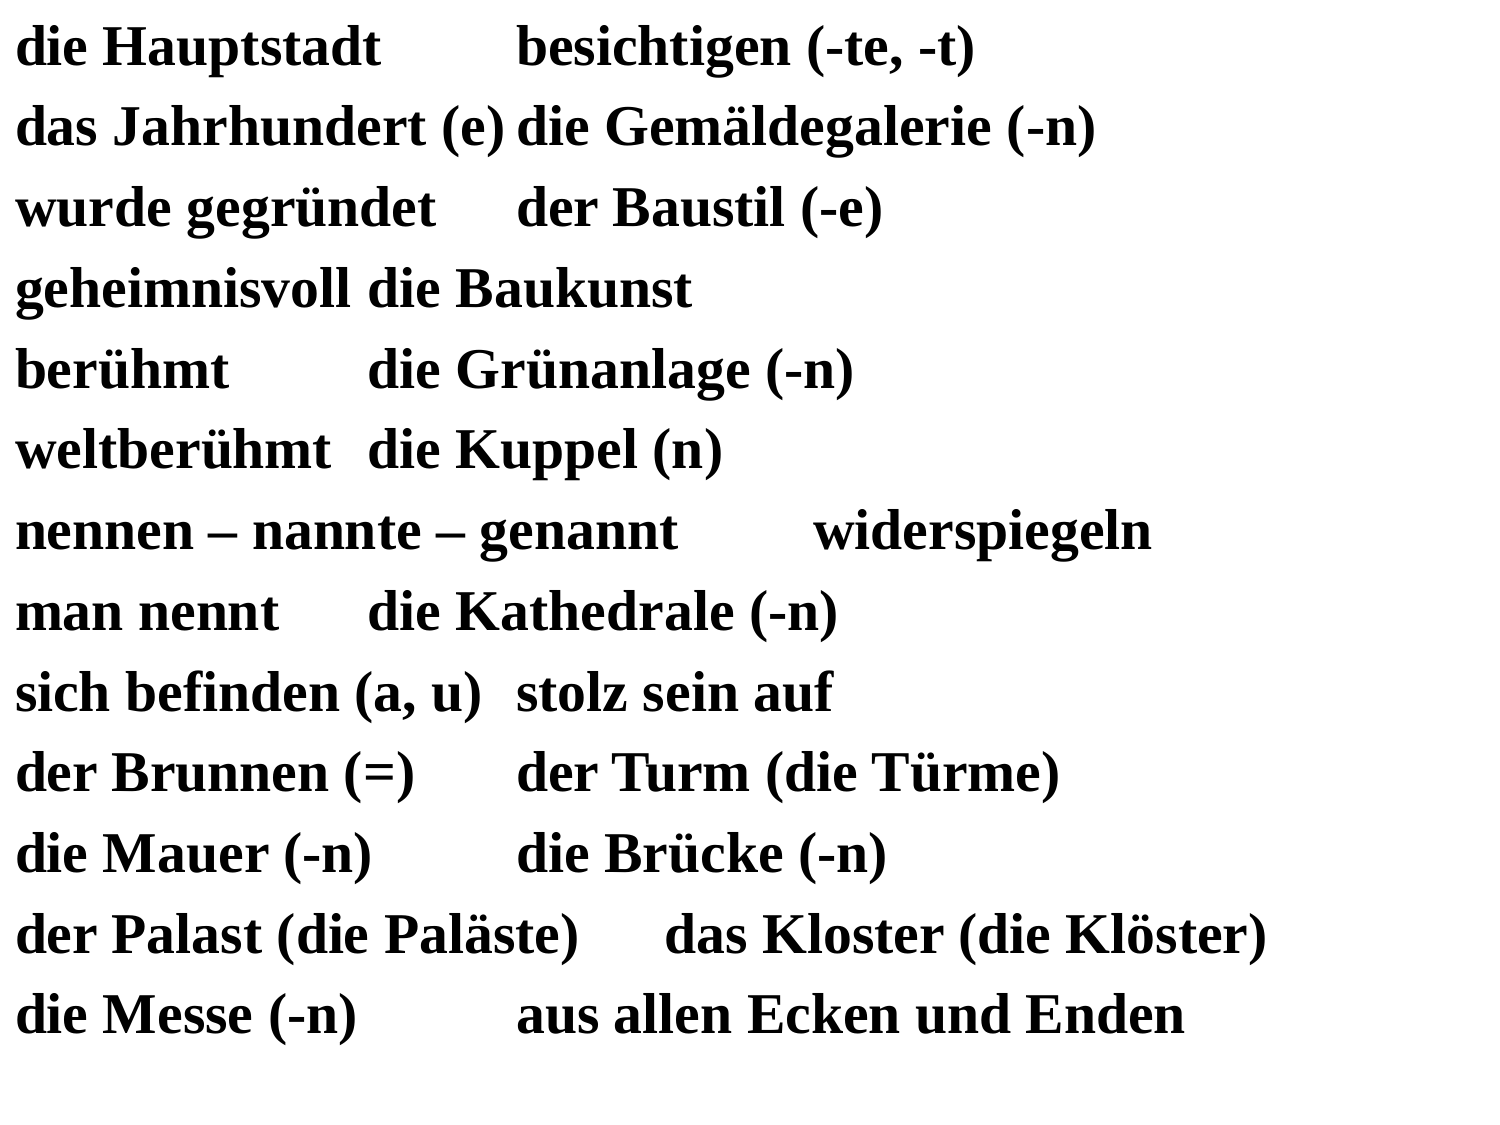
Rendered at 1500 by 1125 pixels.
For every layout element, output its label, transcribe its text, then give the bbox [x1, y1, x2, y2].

list die Hauptstadt besichtigen (-te, -t) das Jahrhundert (e) die Gemäldegalerie (-n) wurde gegründet der Baustil (-e) geheimnisvoll die Baukunst berühmt die Grünanlage (-n) weltberühmt die Kuppel (n) nennen – nannte – genannt widerspiegeln man nennt die Kathedrale (-n) sich befinden (a, u) stolz sein auf der Brunnen (=) der Turm (die Türme) die Mauer (-n) die Brücke (-n) der Palast (die Paläste) das Kloster (die Klöster) die Messe (-n) aus allen Ecken und Enden [0, 0, 1500, 1125]
